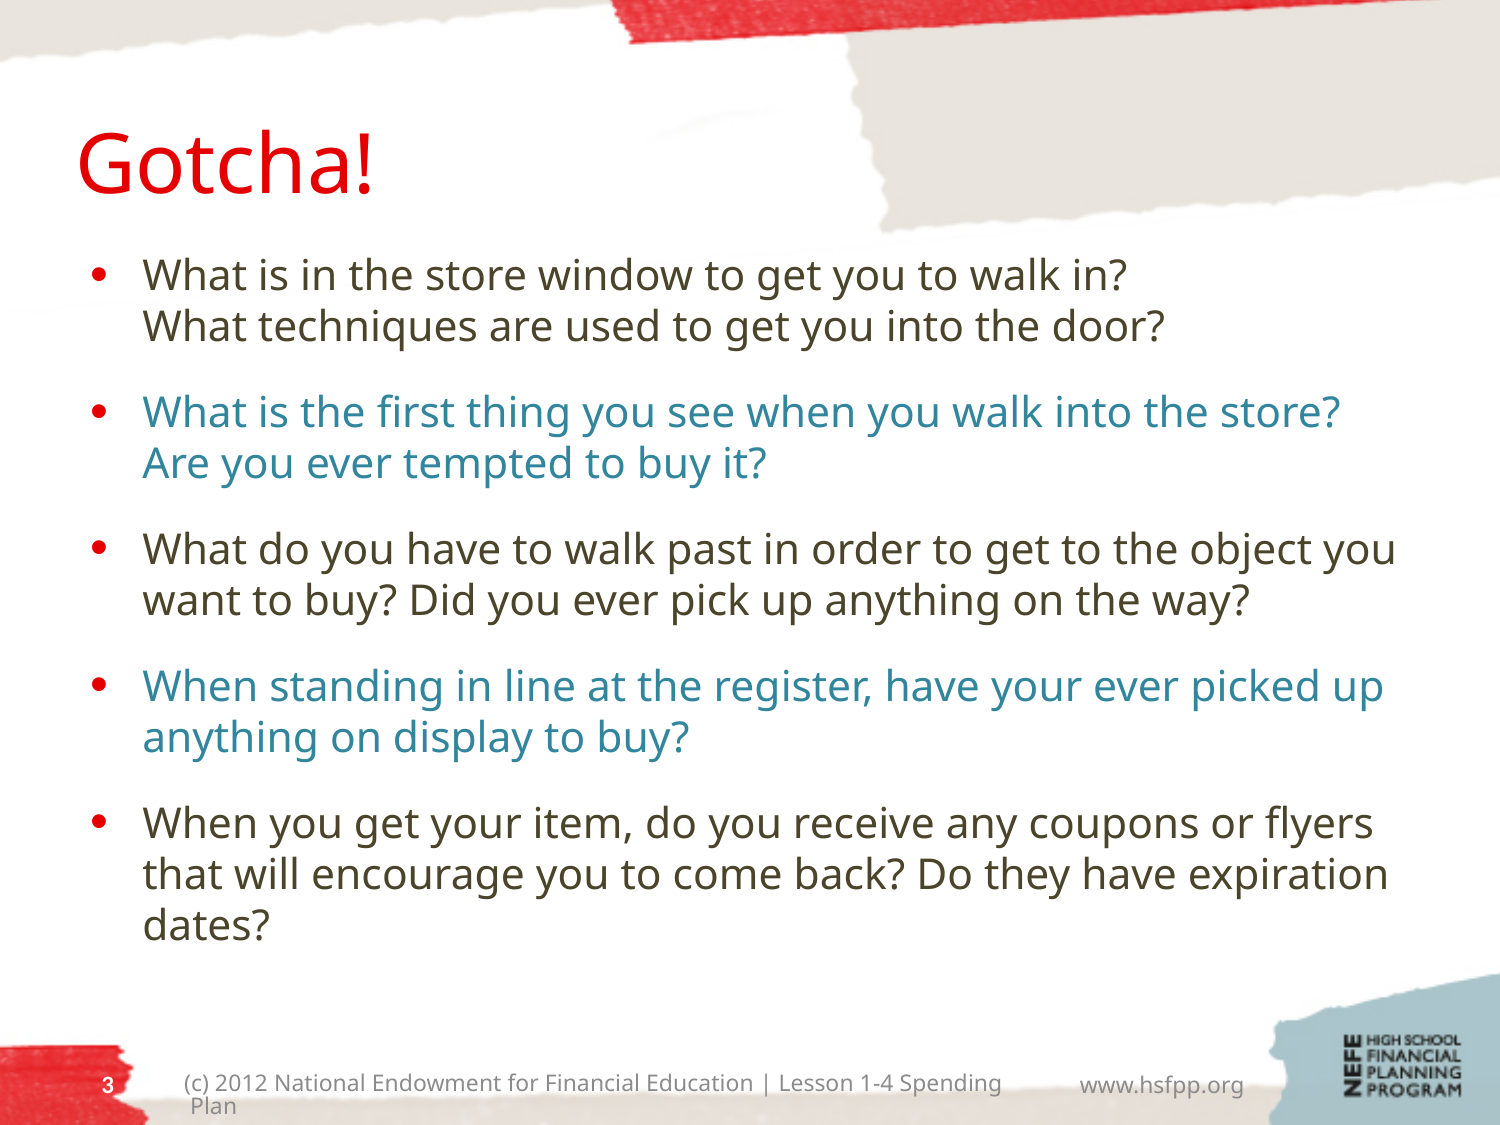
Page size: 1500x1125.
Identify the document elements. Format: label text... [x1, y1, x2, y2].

slide_number www.hsfpp.org [1024, 1042, 1260, 1125]
list What is in the store window to get you to walk in? What techniques are used to get you into the door? What is the first thing you see when you walk into the store? Are you ever tempted to buy it? What do you have to walk past in order to get to the object you want to buy? Did you ever pick up anything on the way? When standing in line at the register, have your ever picked up anything on display to buy? When you get your item, do you receive any coupons or flyers that will encourage you to come back? Do they have expiration dates? [75, 240, 1425, 971]
title Gotcha! [75, 78, 858, 240]
slide_number 2 [75, 1042, 141, 1125]
picture [0, 0, 1500, 1125]
footer (c) 2012 National Endowment for Financial Education | Lesson 1-4 Spending Plan [169, 1042, 1024, 1125]
